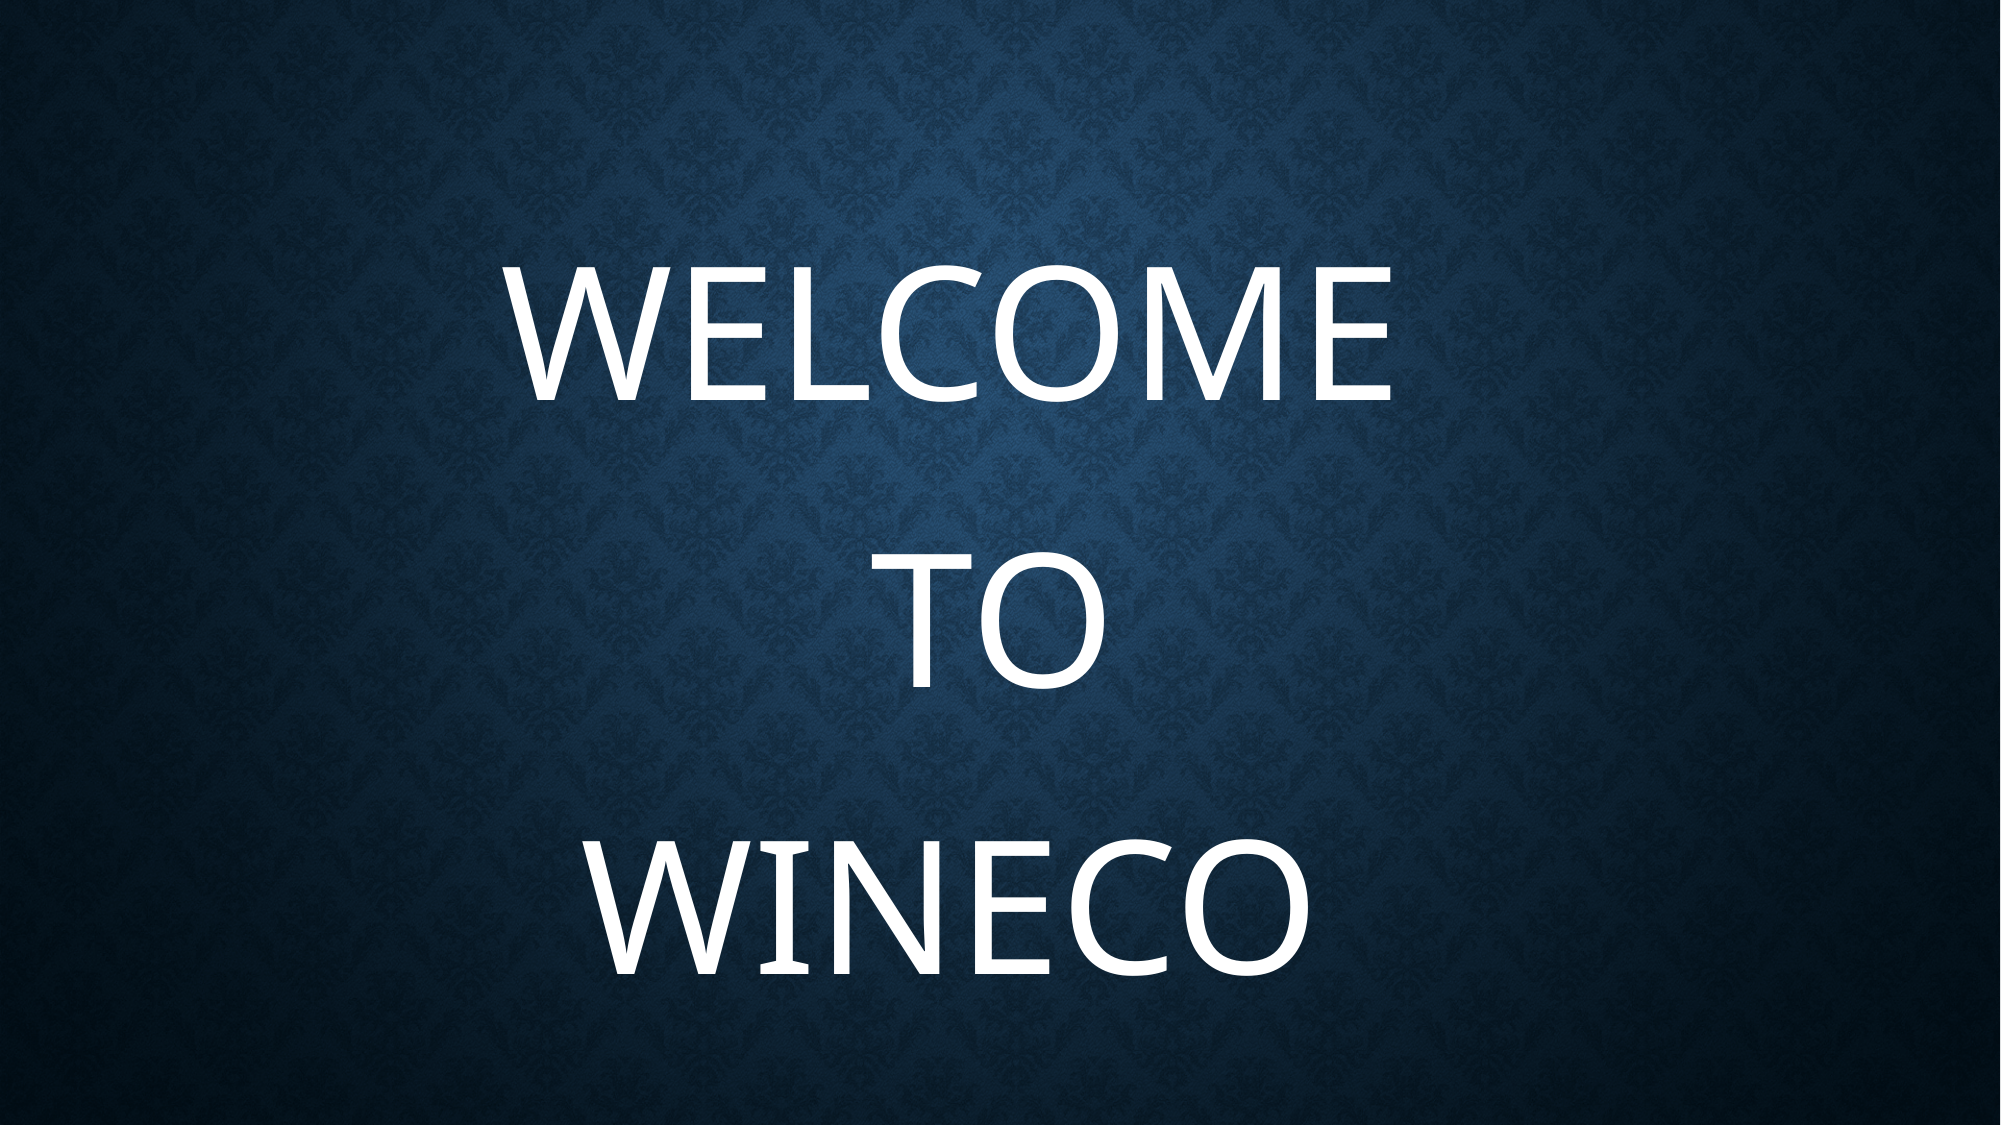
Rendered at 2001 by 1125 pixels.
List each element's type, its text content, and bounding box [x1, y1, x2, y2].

list WELCOME TO WINECO [145, 162, 1845, 1022]
